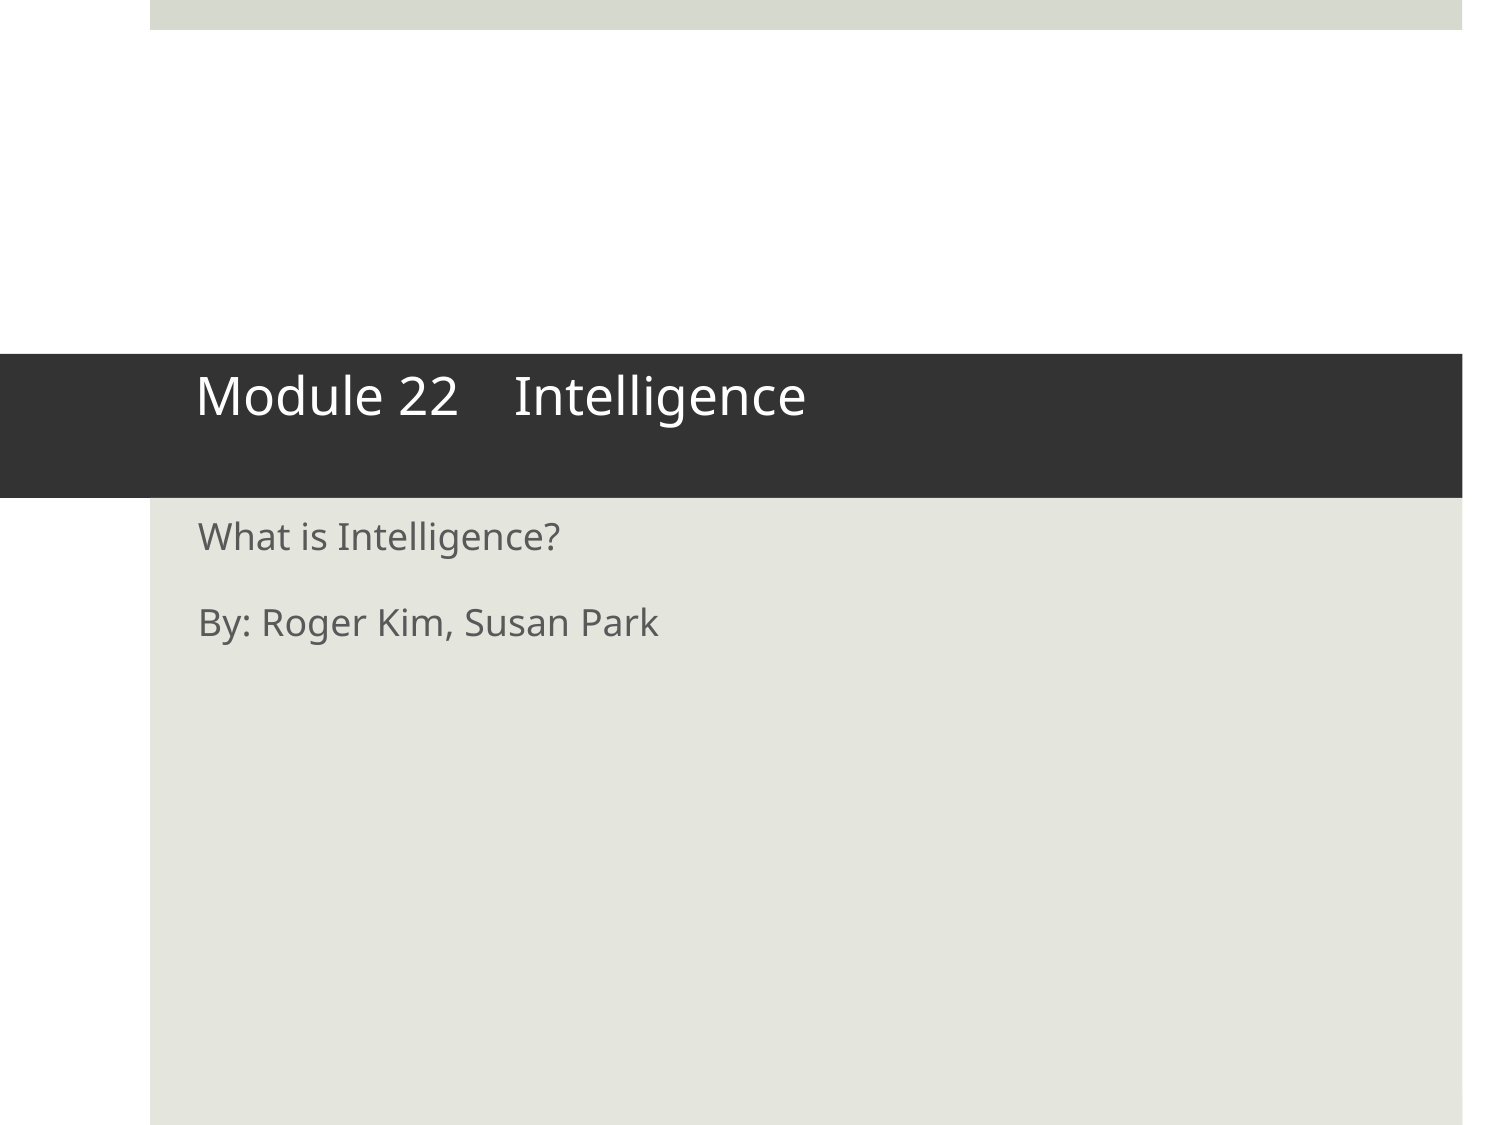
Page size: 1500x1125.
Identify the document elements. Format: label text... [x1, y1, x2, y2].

title Module 22 Intelligence [0, 353, 1463, 498]
subtitle What is Intelligence? By: Roger Kim, Susan Park [150, 497, 1463, 1125]
